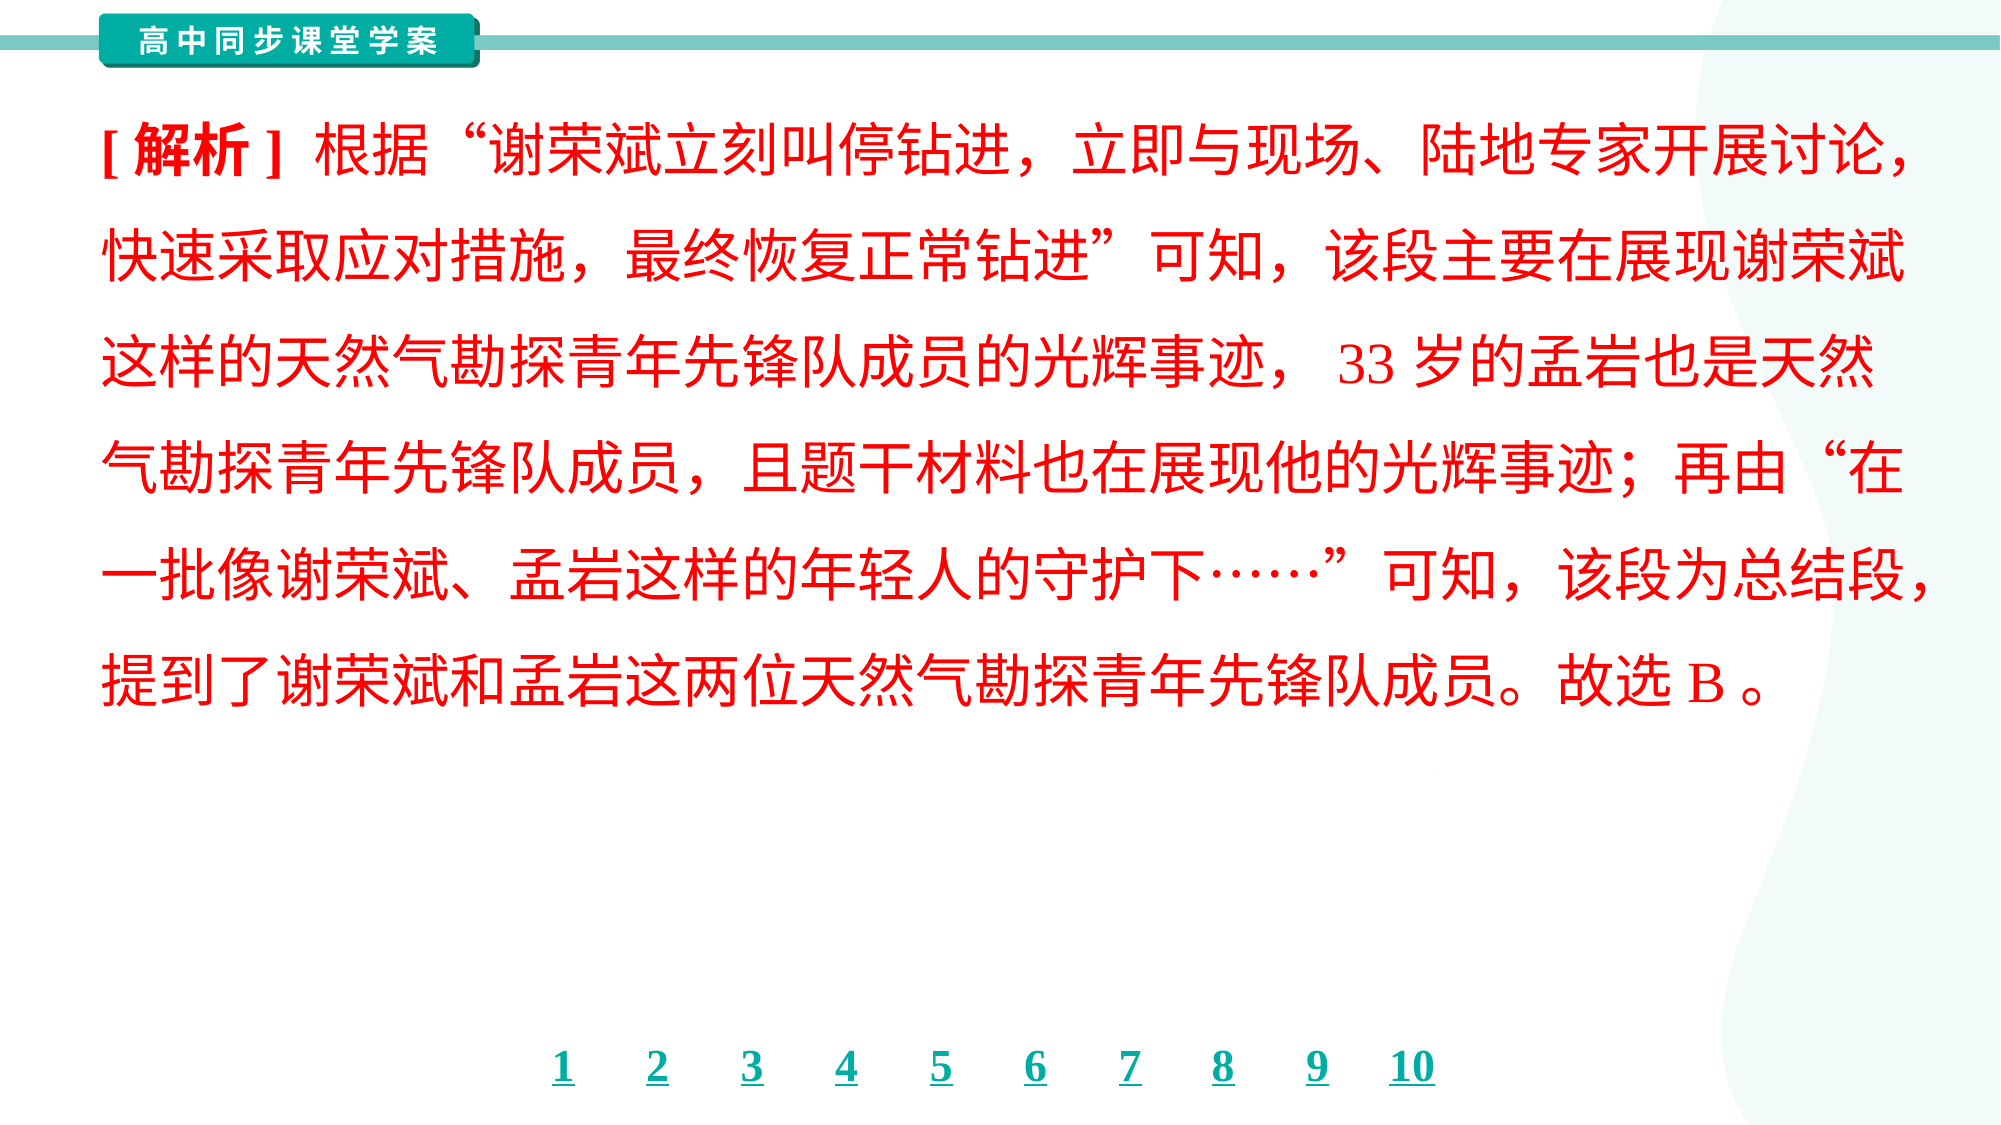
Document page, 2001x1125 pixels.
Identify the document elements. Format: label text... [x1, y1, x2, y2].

text_box [解析] 根据“谢荣斌立刻叫停钻进，立即与现场、陆地专家开展讨论， 快速采取应对措施，最终恢复正常钻进”可知，该段主要在展现谢荣斌 这样的天然气勘探青年先锋队成员的光辉事迹，33岁的孟岩也是天然 气勘探青年先锋队成员，且题干材料也在展现他的光辉事迹；再由“在 一批像谢荣斌、孟岩这样的年轻人的守护下……”可知，该段为总结段， 提到了谢荣斌和孟岩这两位天然气勘探青年先锋队成员。故选B。 [100, 76, 1899, 715]
picture [0, 0, 2000, 1125]
